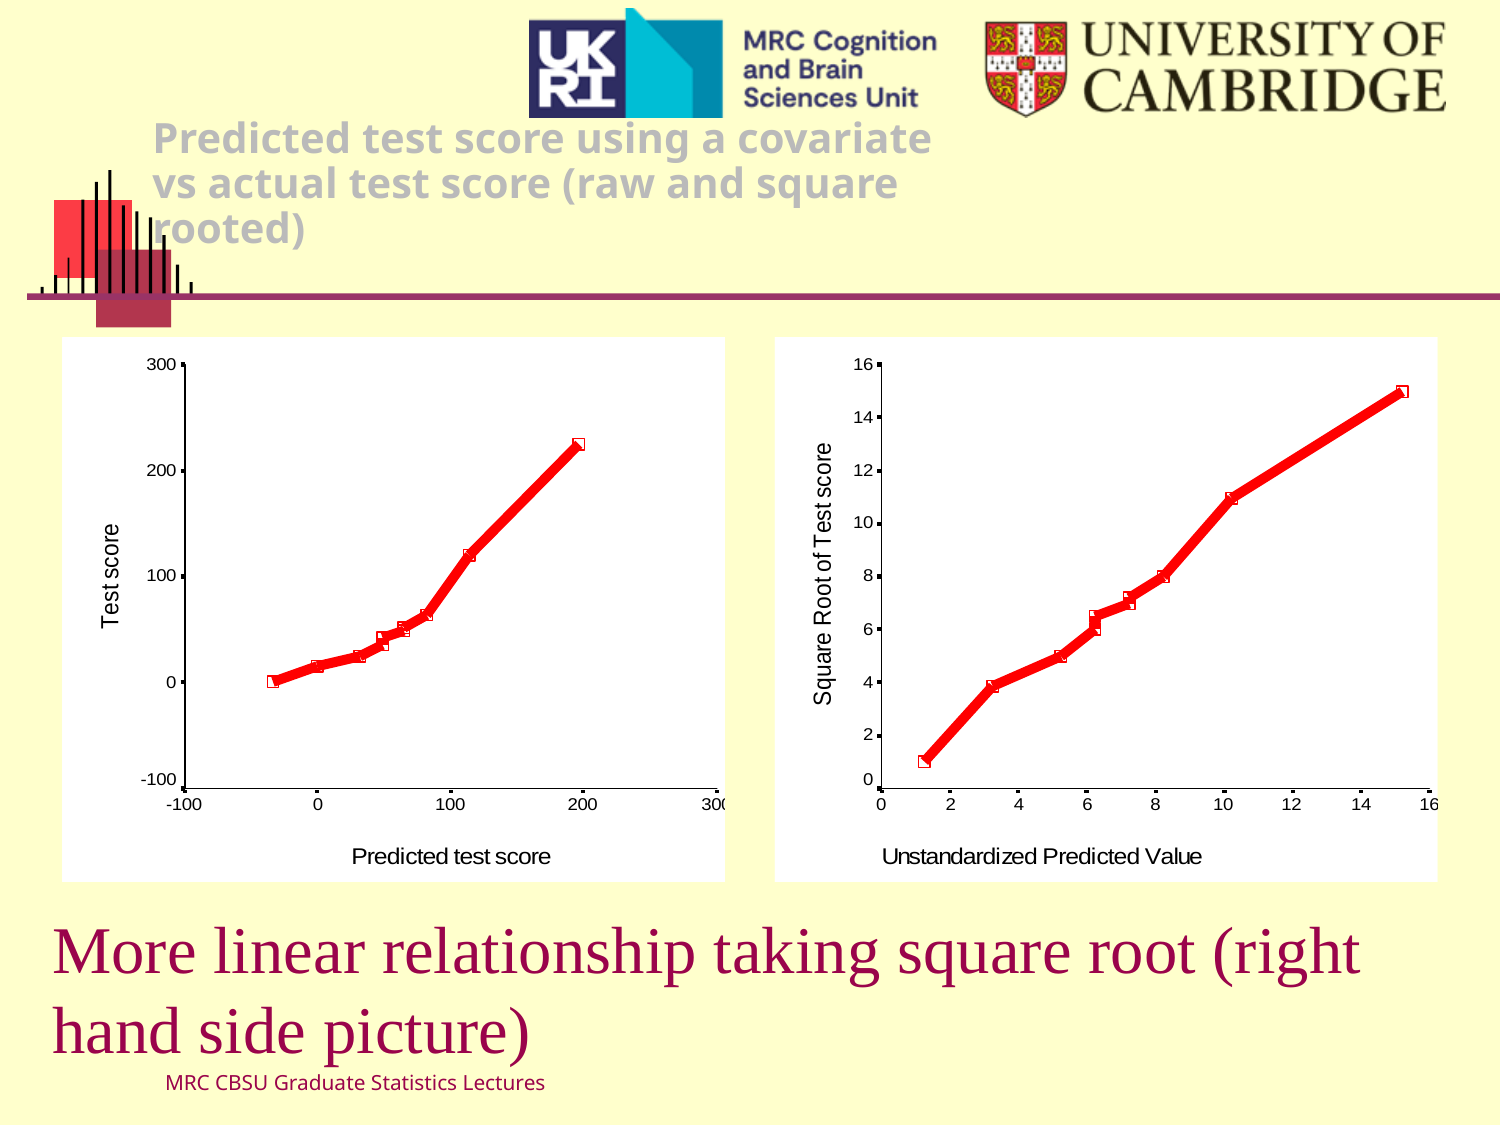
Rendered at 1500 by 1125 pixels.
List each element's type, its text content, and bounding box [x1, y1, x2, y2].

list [62, 337, 726, 882]
picture [529, 8, 1446, 118]
title Predicted test score using a covariate vs actual test score (raw and square rooted) [137, 137, 988, 233]
footer MRC CBSU Graduate Statistics Lectures [149, 1075, 988, 1101]
text_box More linear relationship taking square root (right hand side picture) [37, 899, 1388, 1075]
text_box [774, 337, 1438, 882]
